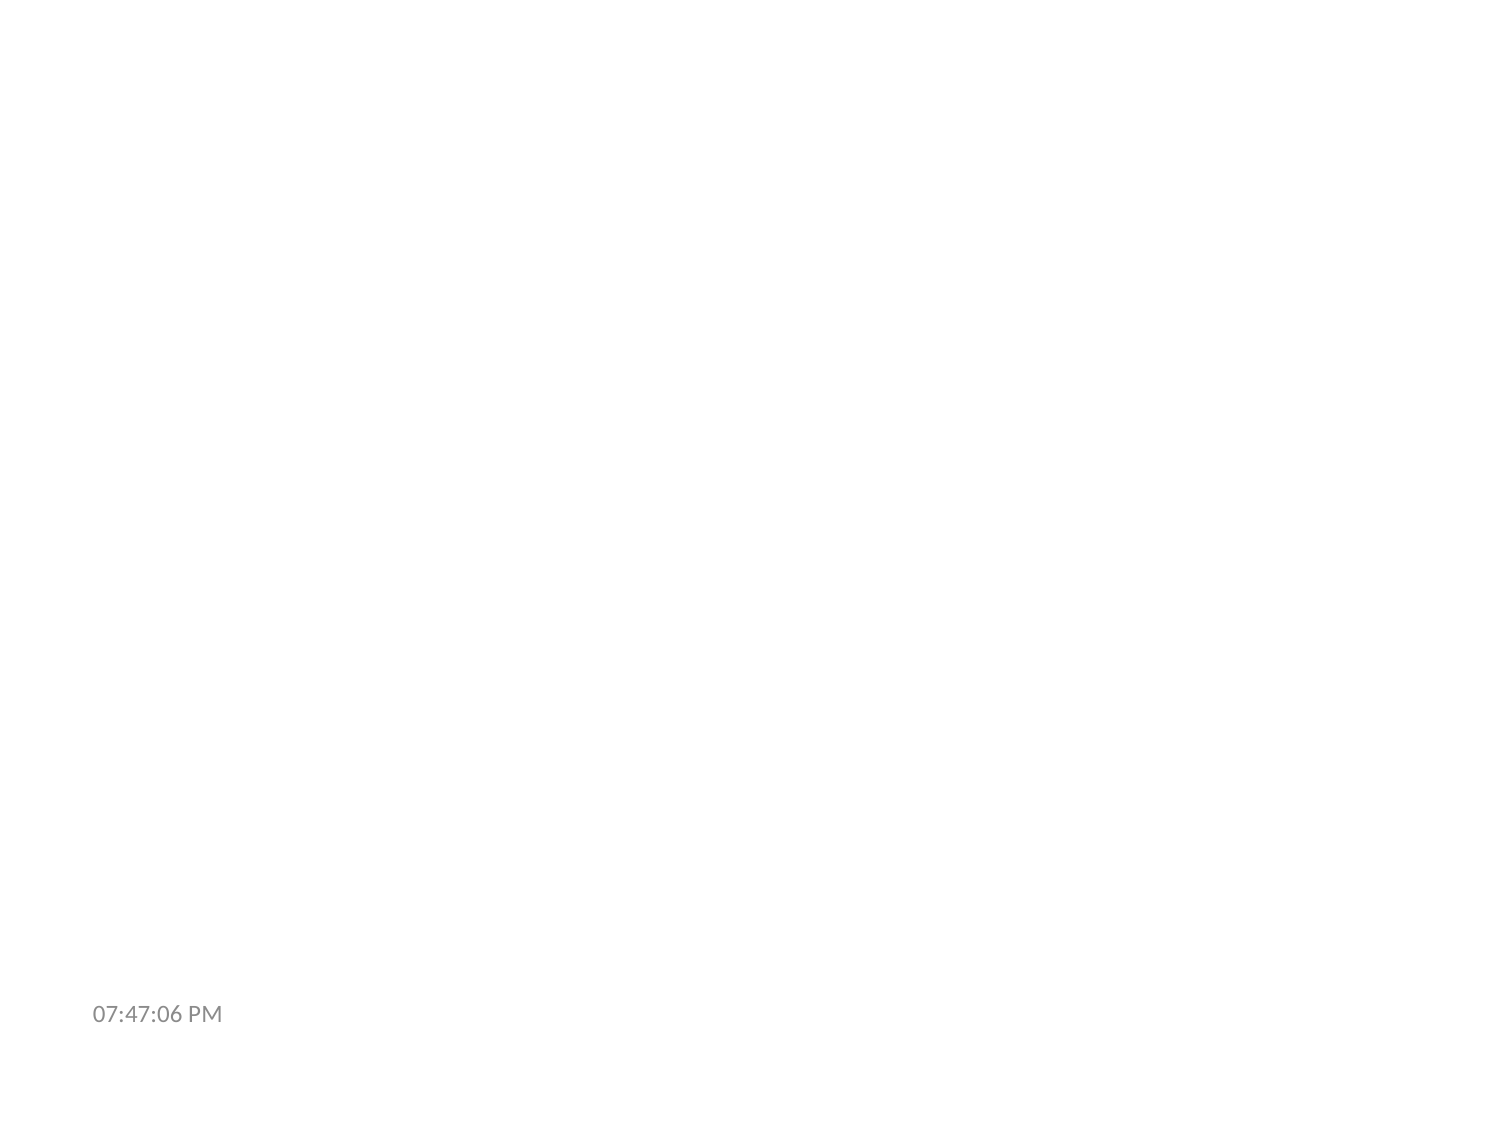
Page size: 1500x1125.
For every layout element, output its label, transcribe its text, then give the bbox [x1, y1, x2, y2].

text_box 3:35:09 PM [77, 982, 428, 1043]
